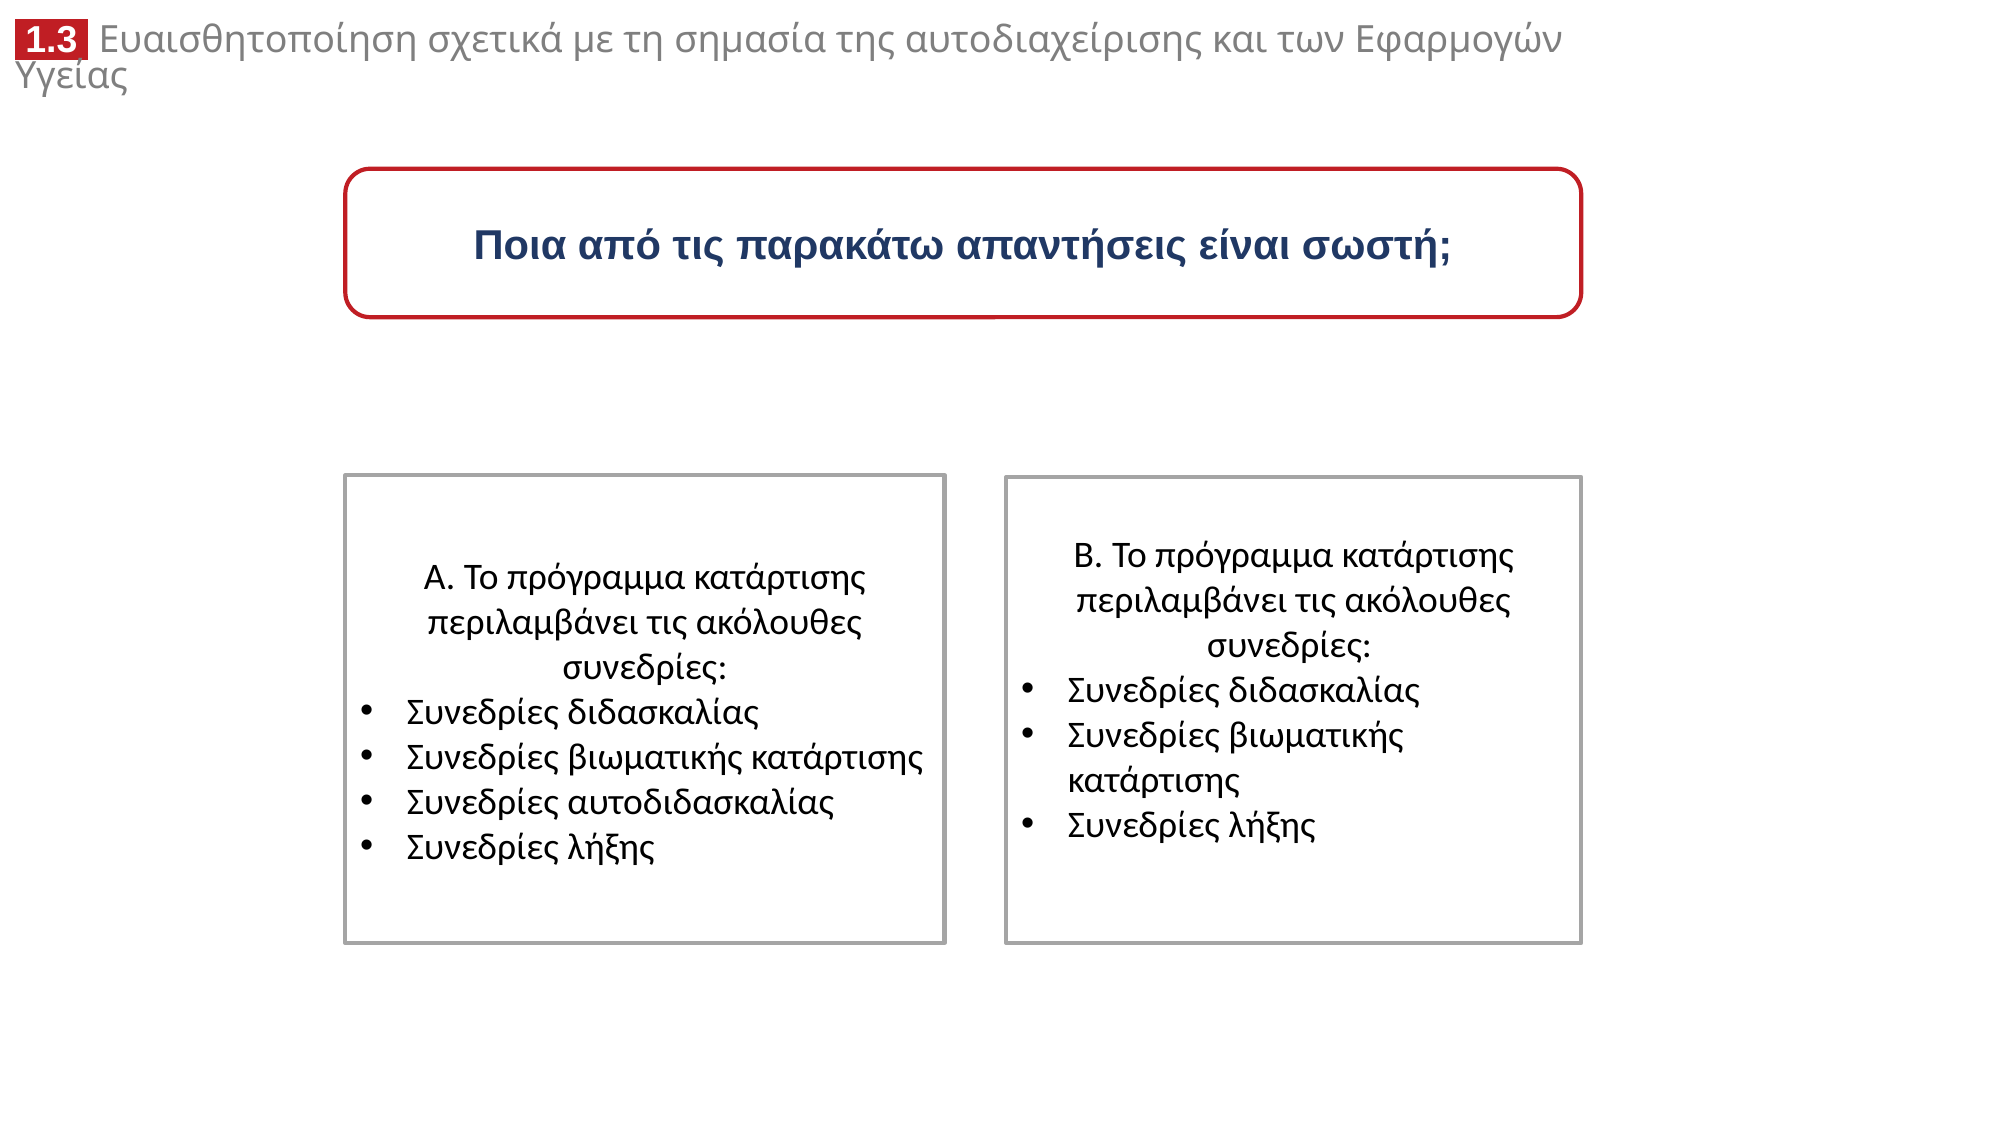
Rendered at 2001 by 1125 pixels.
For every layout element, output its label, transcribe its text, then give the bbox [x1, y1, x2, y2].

text_box A. Το πρόγραμμα κατάρτισης περιλαμβάνει τις ακόλουθες συνεδρίες: Συνεδρίες διδασκαλίας Συνεδρίες βιωματικής κατάρτισης Συνεδρίες αυτοδιδασκαλίας Συνεδρίες λήξης [343, 473, 947, 945]
text_box Ποια από τις παρακάτω απαντήσεις είναι σωστή; [343, 166, 1584, 320]
text_box B. Το πρόγραμμα κατάρτισης περιλαμβάνει τις ακόλουθες συνεδρίες: Συνεδρίες διδασκαλίας Συνεδρίες βιωματικής κατάρτισης Συνεδρίες λήξης [1004, 475, 1583, 945]
